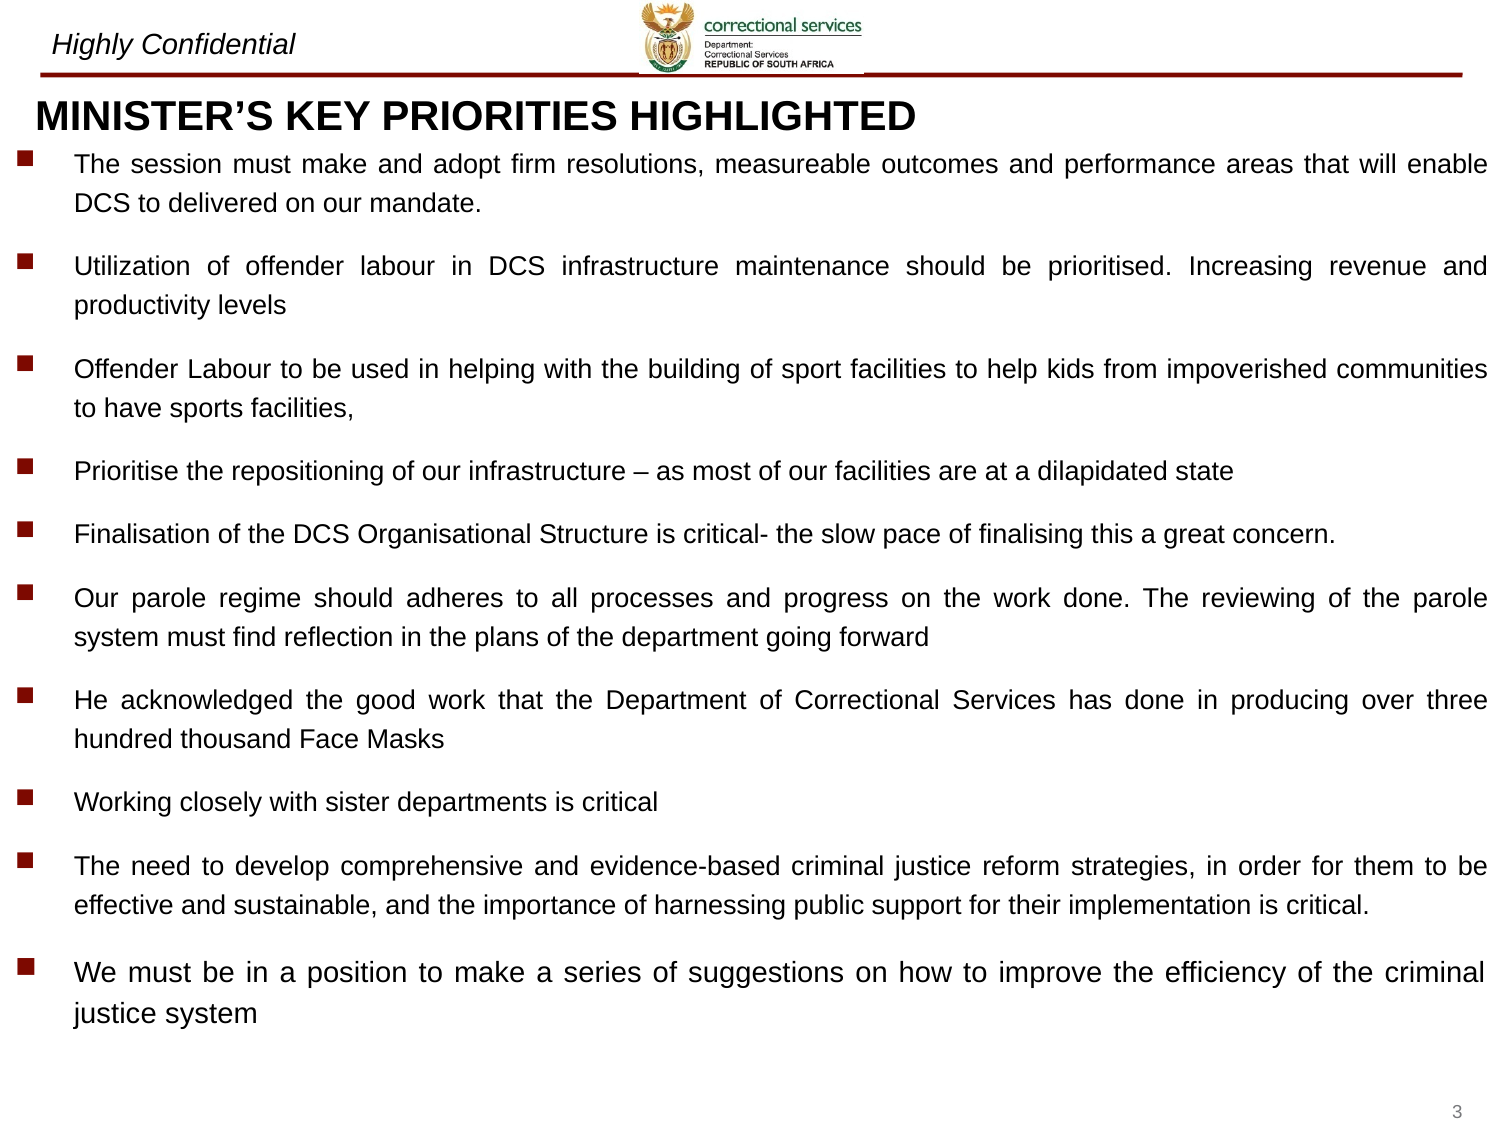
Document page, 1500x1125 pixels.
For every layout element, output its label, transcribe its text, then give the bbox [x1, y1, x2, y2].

title MINISTER’S KEY PRIORITIES HIGHLIGHTED [34, 94, 1455, 139]
list The session must make and adopt firm resolutions, measureable outcomes and performance areas that will enable DCS to delivered on our mandate. Utilization of offender labour in DCS infrastructure maintenance should be prioritised. Increasing revenue and productivity levels Offender Labour to be used in helping with the building of sport facilities to help kids from impoverished communities to have sports facilities, Prioritise the repositioning of our infrastructure – as most of our facilities are at a dilapidated state Finalisation of the DCS Organisational Structure is critical- the slow pace of finalising this a great concern. Our parole regime should adheres to all processes and progress on the work done. The reviewing of the parole system must find reflection in the plans of the department going forward He acknowledged the good work that the Department of Correctional Services has done in producing over three hundred thousand Face Masks Working closely with sister departments is critical The need to develop comprehensive and evidence-based criminal justice reform strategies, in order for them to be effective and sustainable, and the importance of harnessing public support for their implementation is critical. We must be in a position to make a series of suggestions on how to improve the efficiency of the criminal justice system [14, 139, 1488, 1084]
picture [639, 0, 864, 74]
